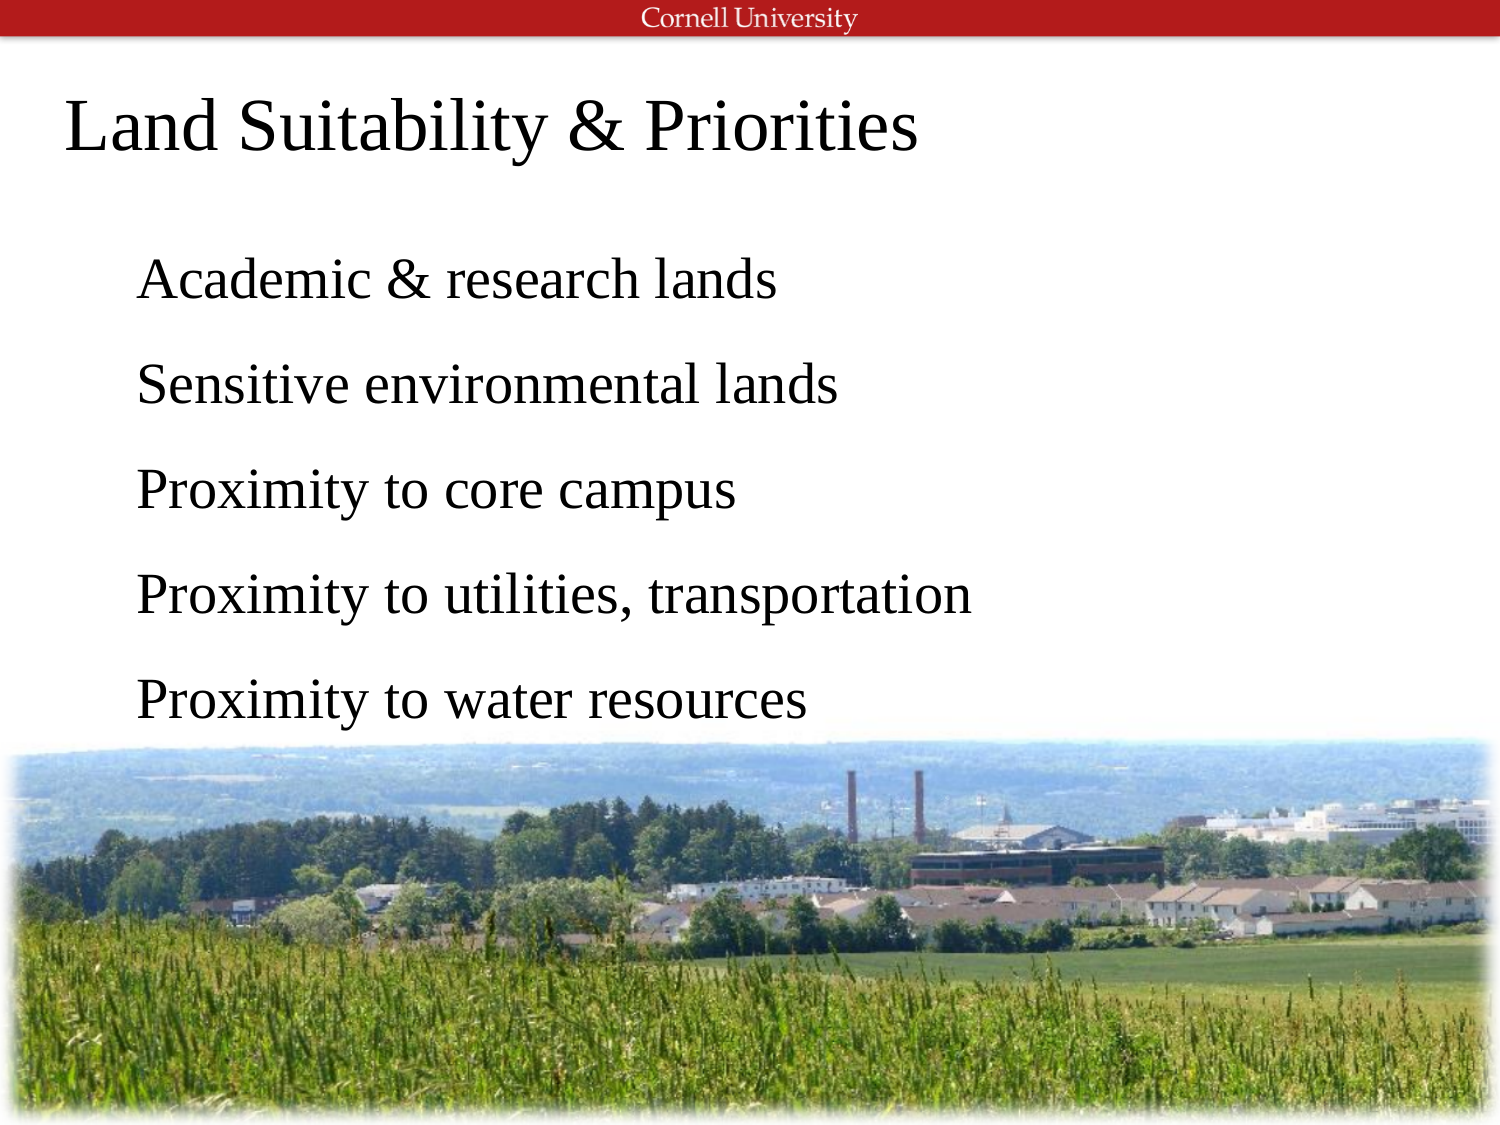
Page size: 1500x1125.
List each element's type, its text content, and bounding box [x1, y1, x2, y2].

picture [0, 669, 1500, 1125]
picture [635, 0, 858, 60]
text_box Academic & research lands Sensitive environmental lands Proximity to core campus Proximity to utilities, transportation Proximity to water resources [121, 197, 1089, 667]
text_box Land Suitability & Priorities [50, 67, 1312, 173]
